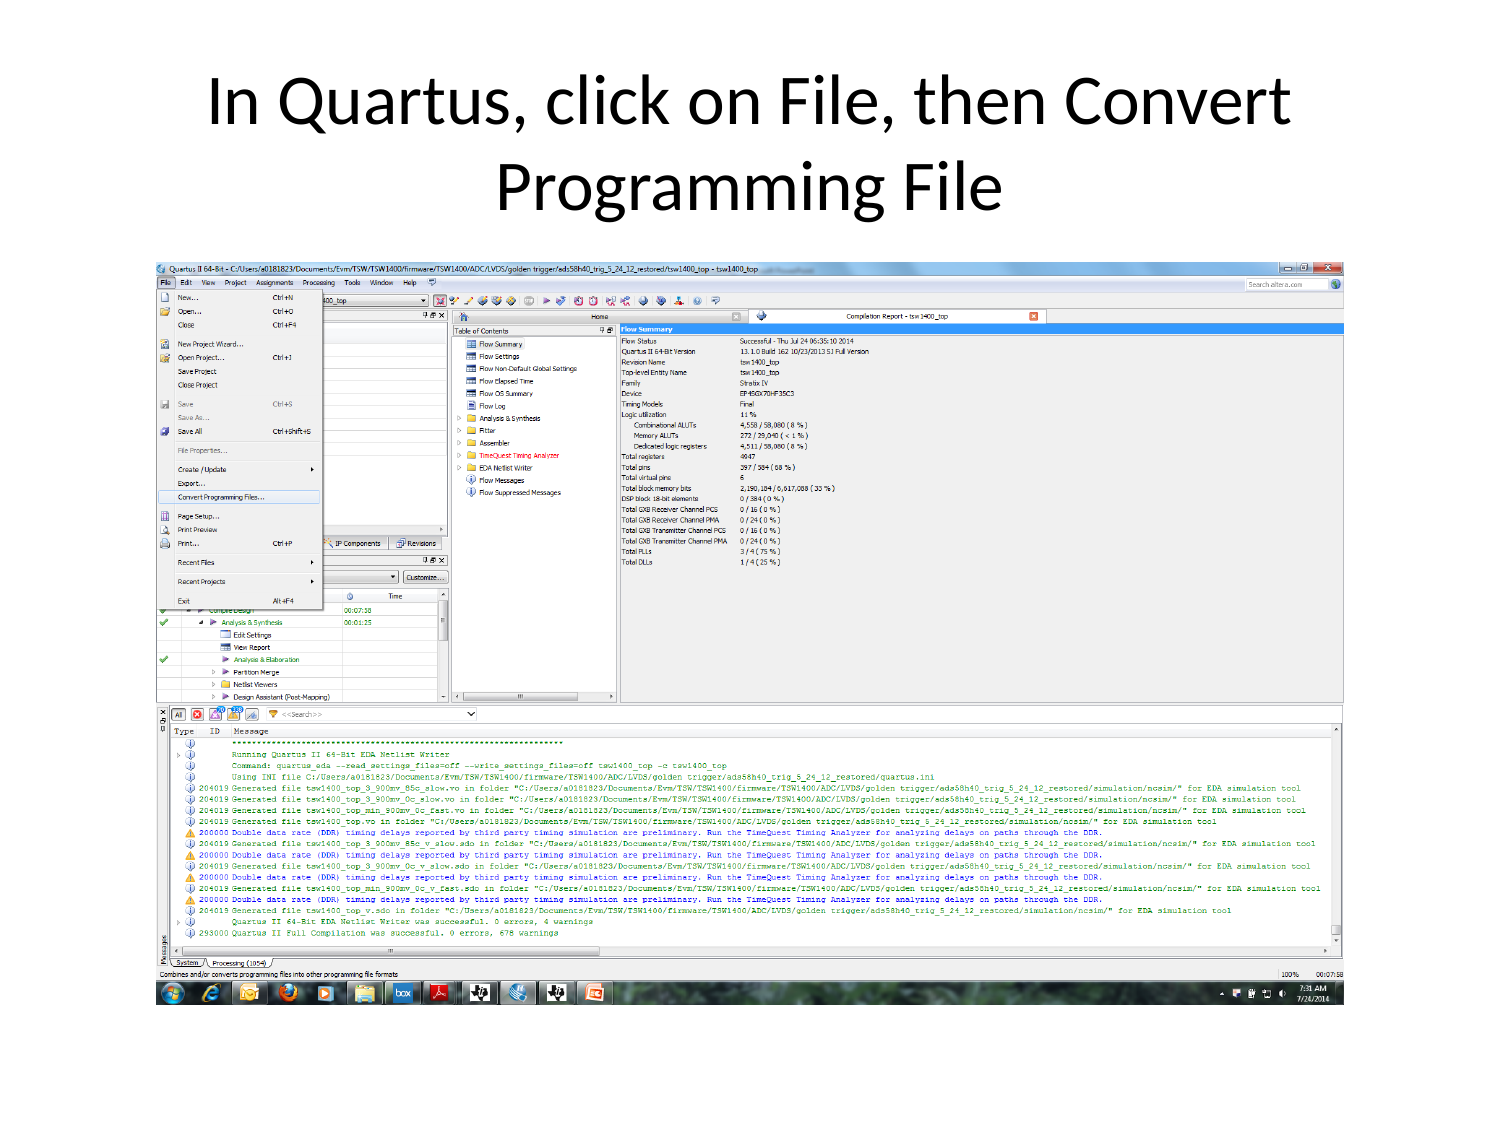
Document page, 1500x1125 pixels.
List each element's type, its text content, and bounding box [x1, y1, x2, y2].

title In Quartus, click on File, then Convert Programming File [75, 45, 1425, 233]
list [155, 262, 1345, 1006]
